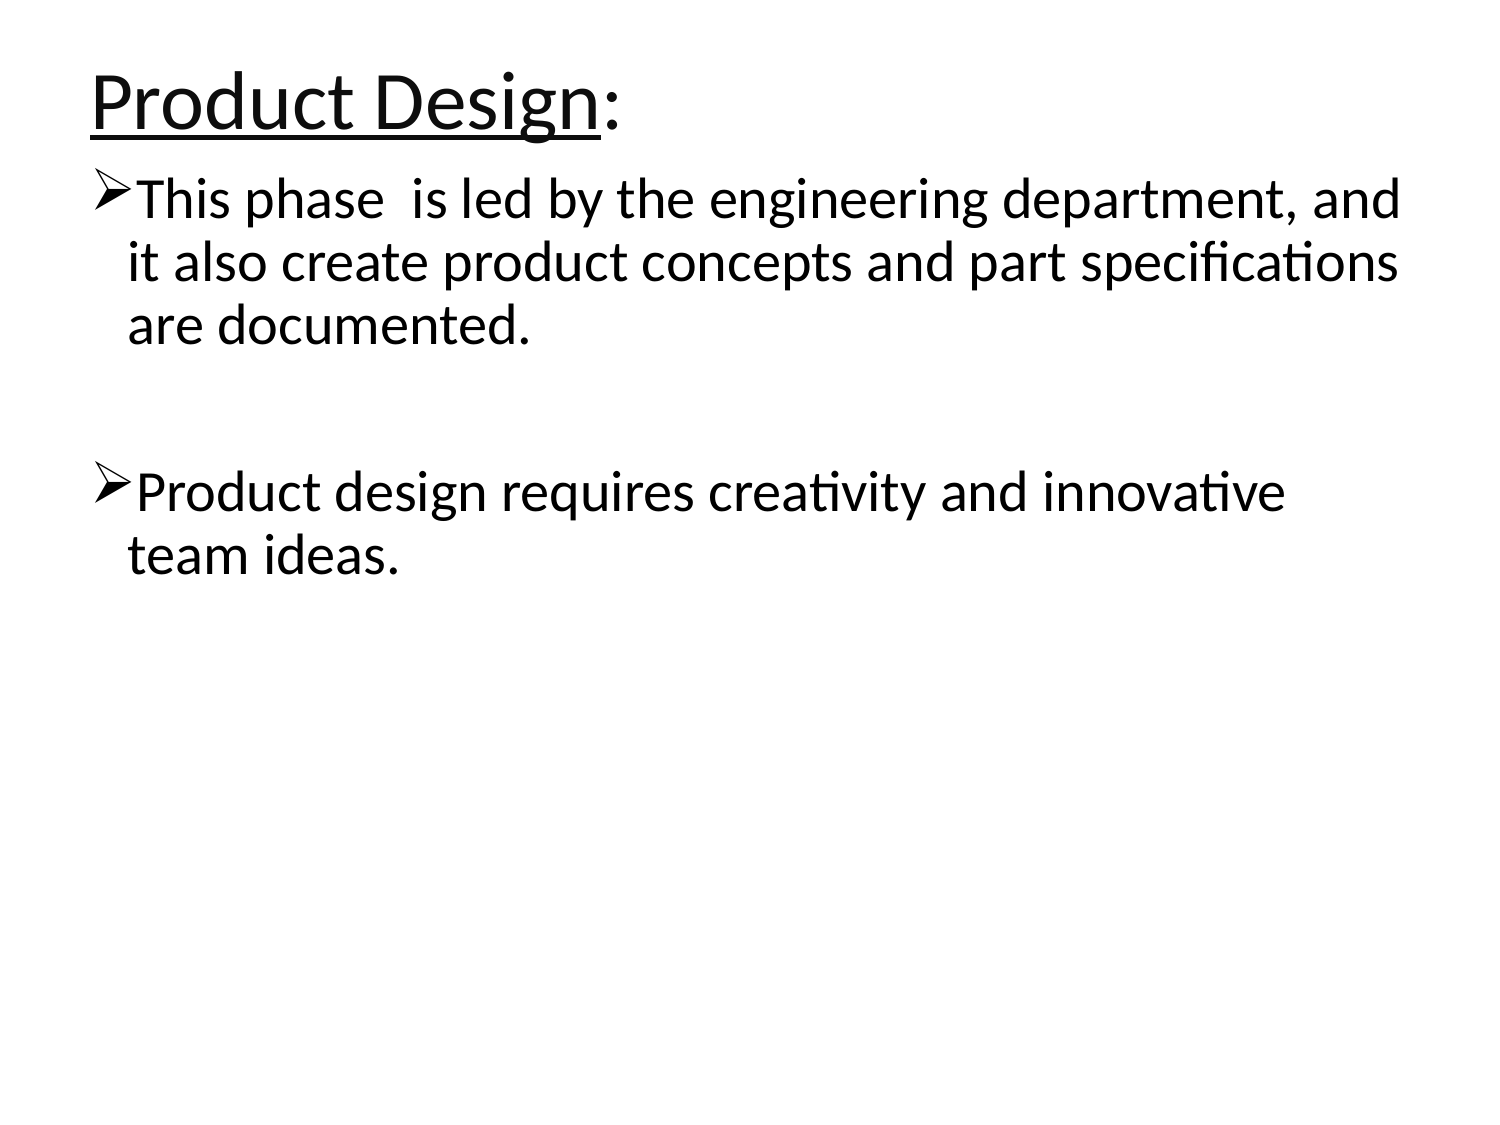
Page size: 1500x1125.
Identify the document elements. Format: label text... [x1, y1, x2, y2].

list Product Design: This phase is led by the engineering department, and it also create product concepts and part specifications are documented. Product design requires creativity and innovative team ideas. [75, 50, 1425, 1005]
